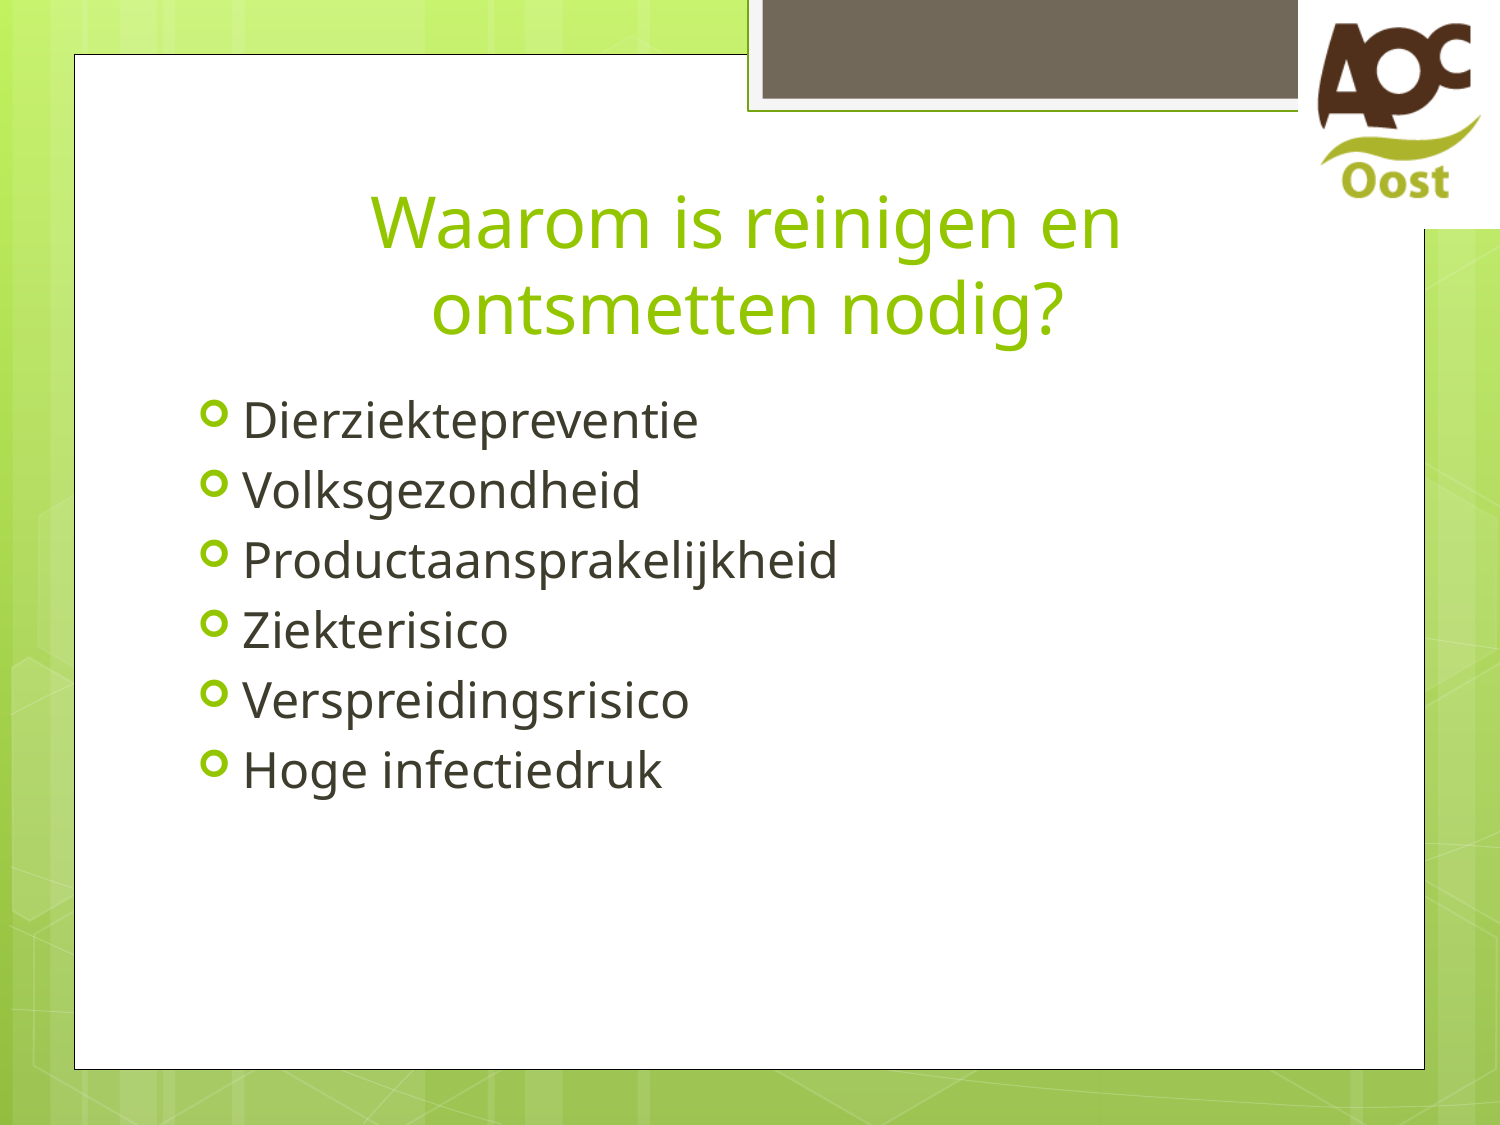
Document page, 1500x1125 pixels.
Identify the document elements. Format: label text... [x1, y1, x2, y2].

list Dierziektepreventie Volksgezondheid Productaansprakelijkheid Ziekterisico Verspreidingsrisico Hoge infectiedruk [171, 381, 1283, 957]
title Waarom is reinigen en ontsmetten nodig? [171, 168, 1324, 357]
picture [1298, 0, 1500, 229]
